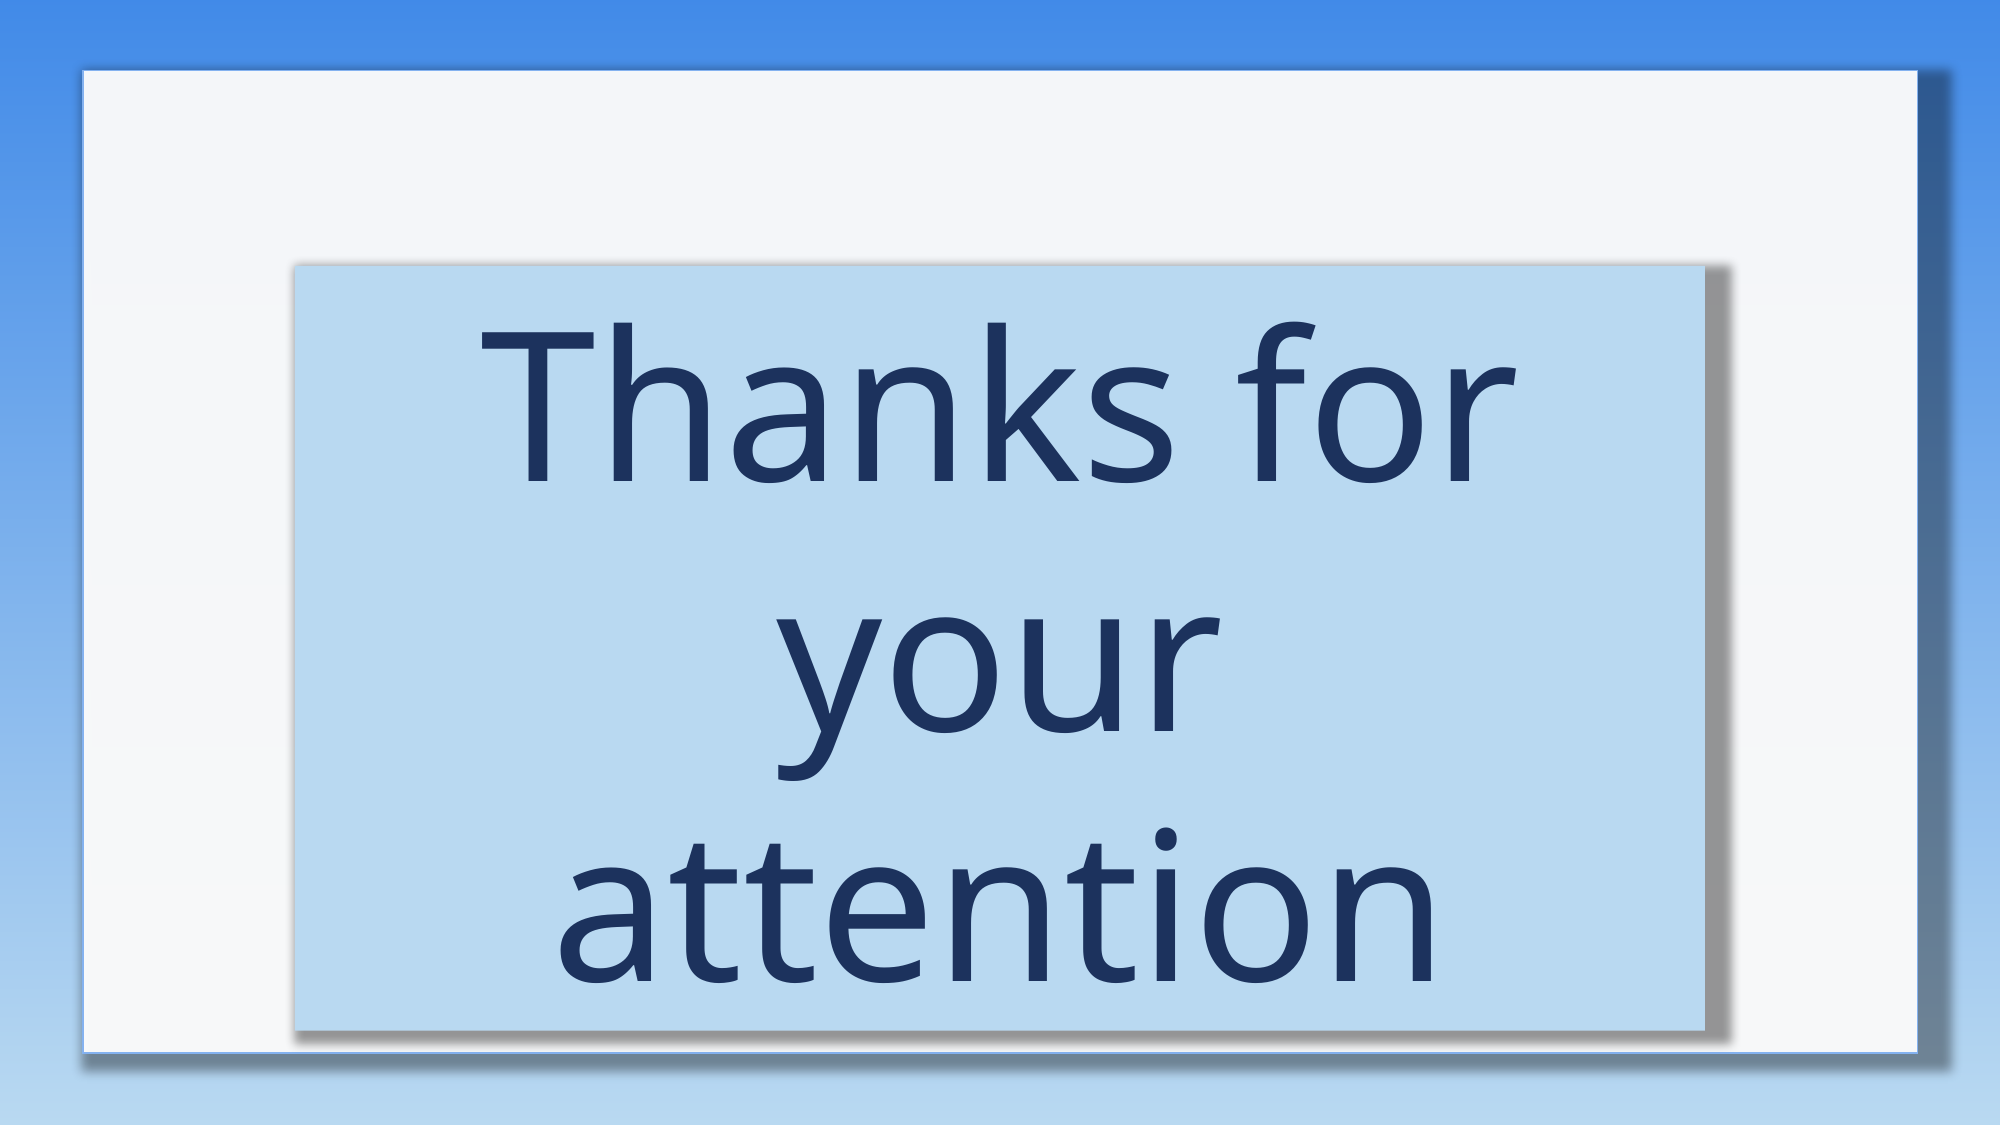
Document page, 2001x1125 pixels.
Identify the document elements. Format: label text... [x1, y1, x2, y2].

text_box [82, 70, 1918, 1054]
text_box Thanks for your attention [294, 265, 1705, 1031]
text_box [0, 0, 2000, 1125]
